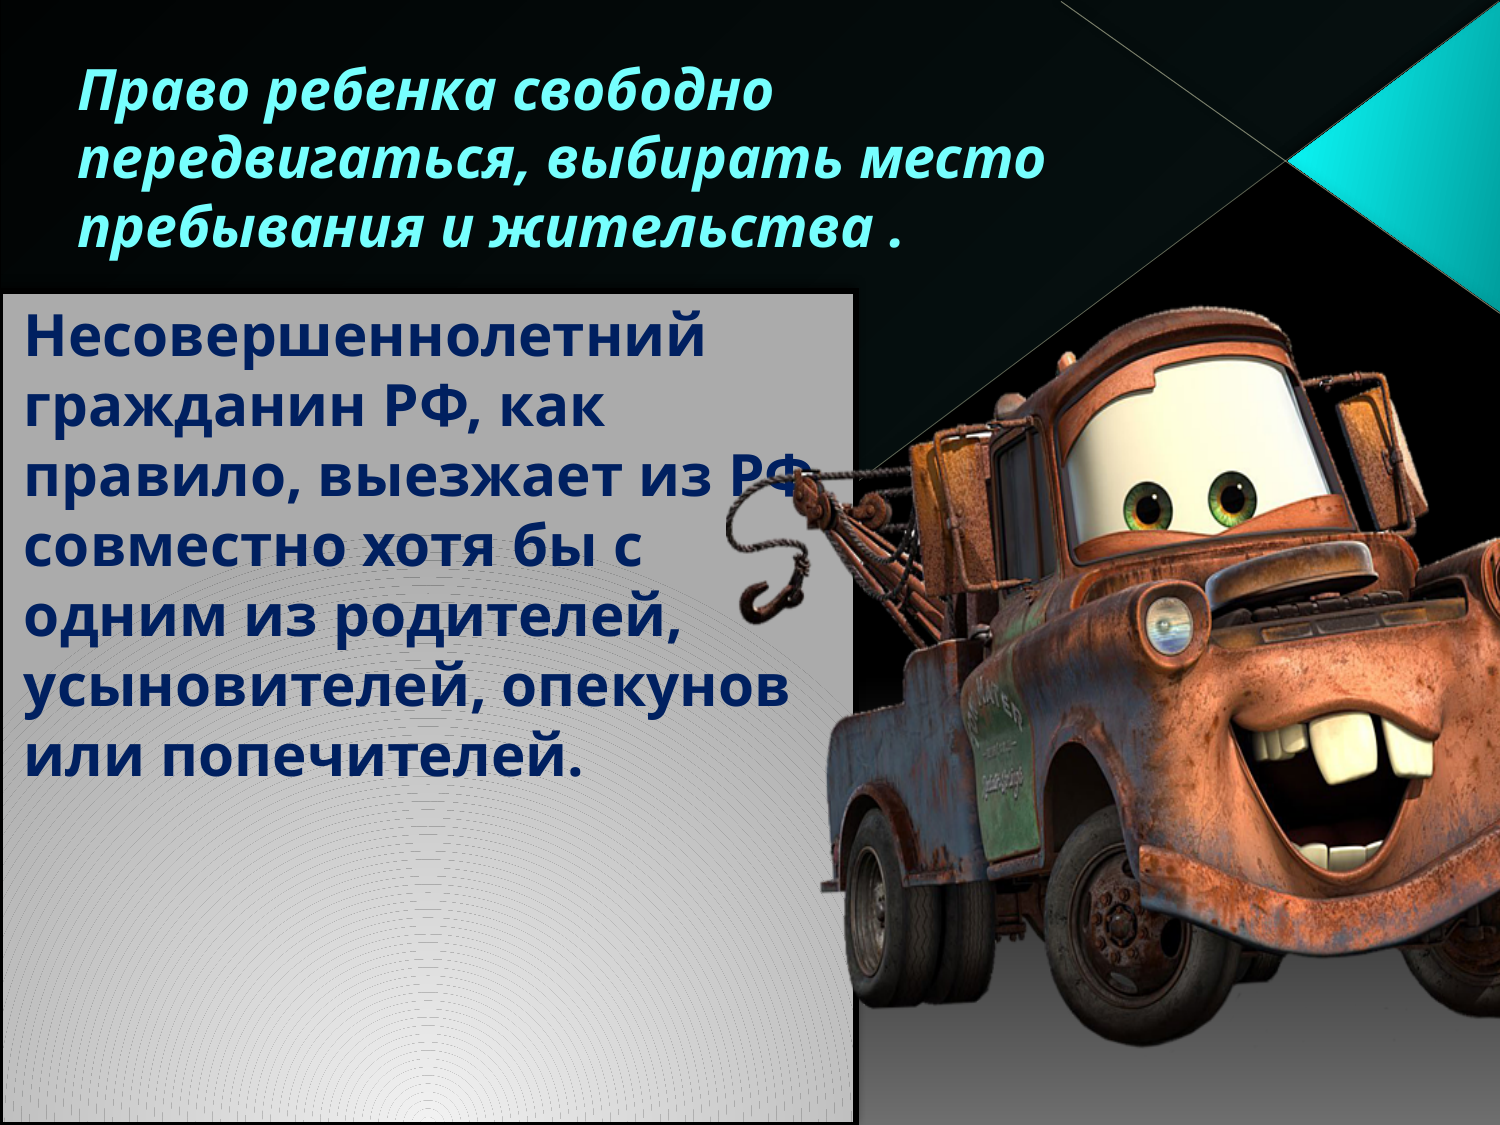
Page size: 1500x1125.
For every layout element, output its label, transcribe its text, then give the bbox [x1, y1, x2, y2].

title Право ребенка свободно передвигаться, выбирать место пребывания и жительства . [62, 44, 1250, 268]
list Несовершеннолетний гражданин РФ, как правило, выезжает из РФ совместно хотя бы с одним из родителей, усыновителей, опекунов или попечителей. [0, 290, 857, 1125]
picture [726, 302, 1500, 1061]
